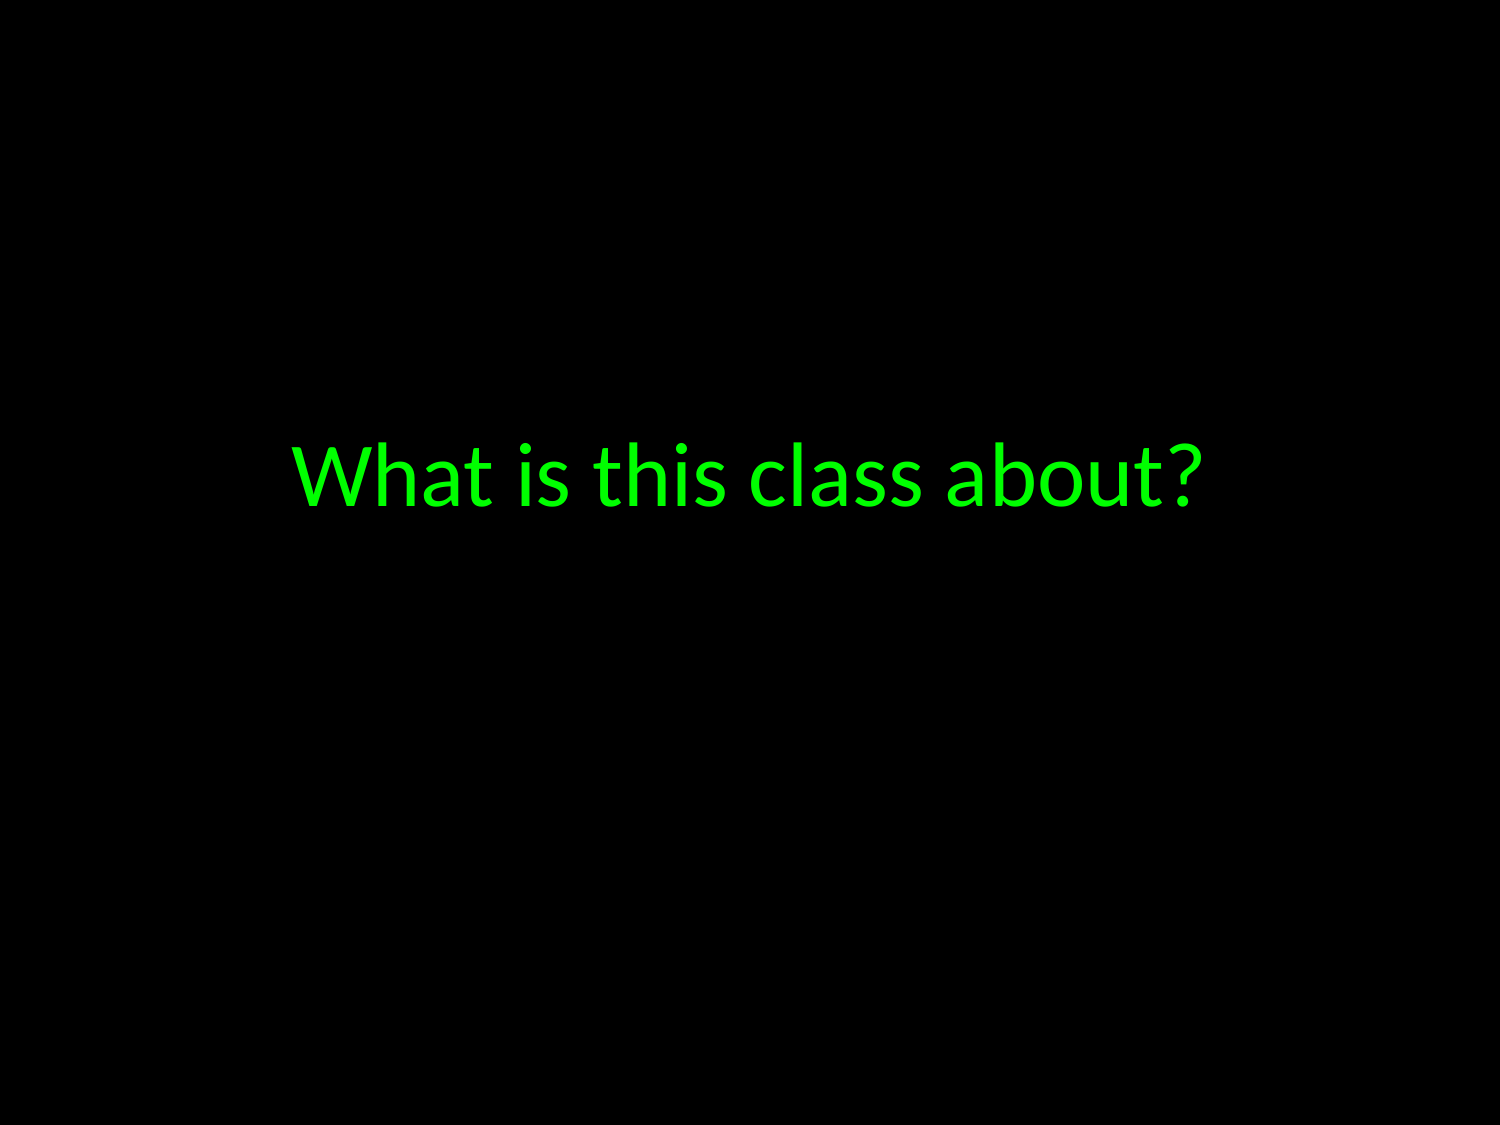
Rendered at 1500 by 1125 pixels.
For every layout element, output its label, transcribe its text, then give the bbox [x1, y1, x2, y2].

title What is this class about? [112, 349, 1388, 591]
